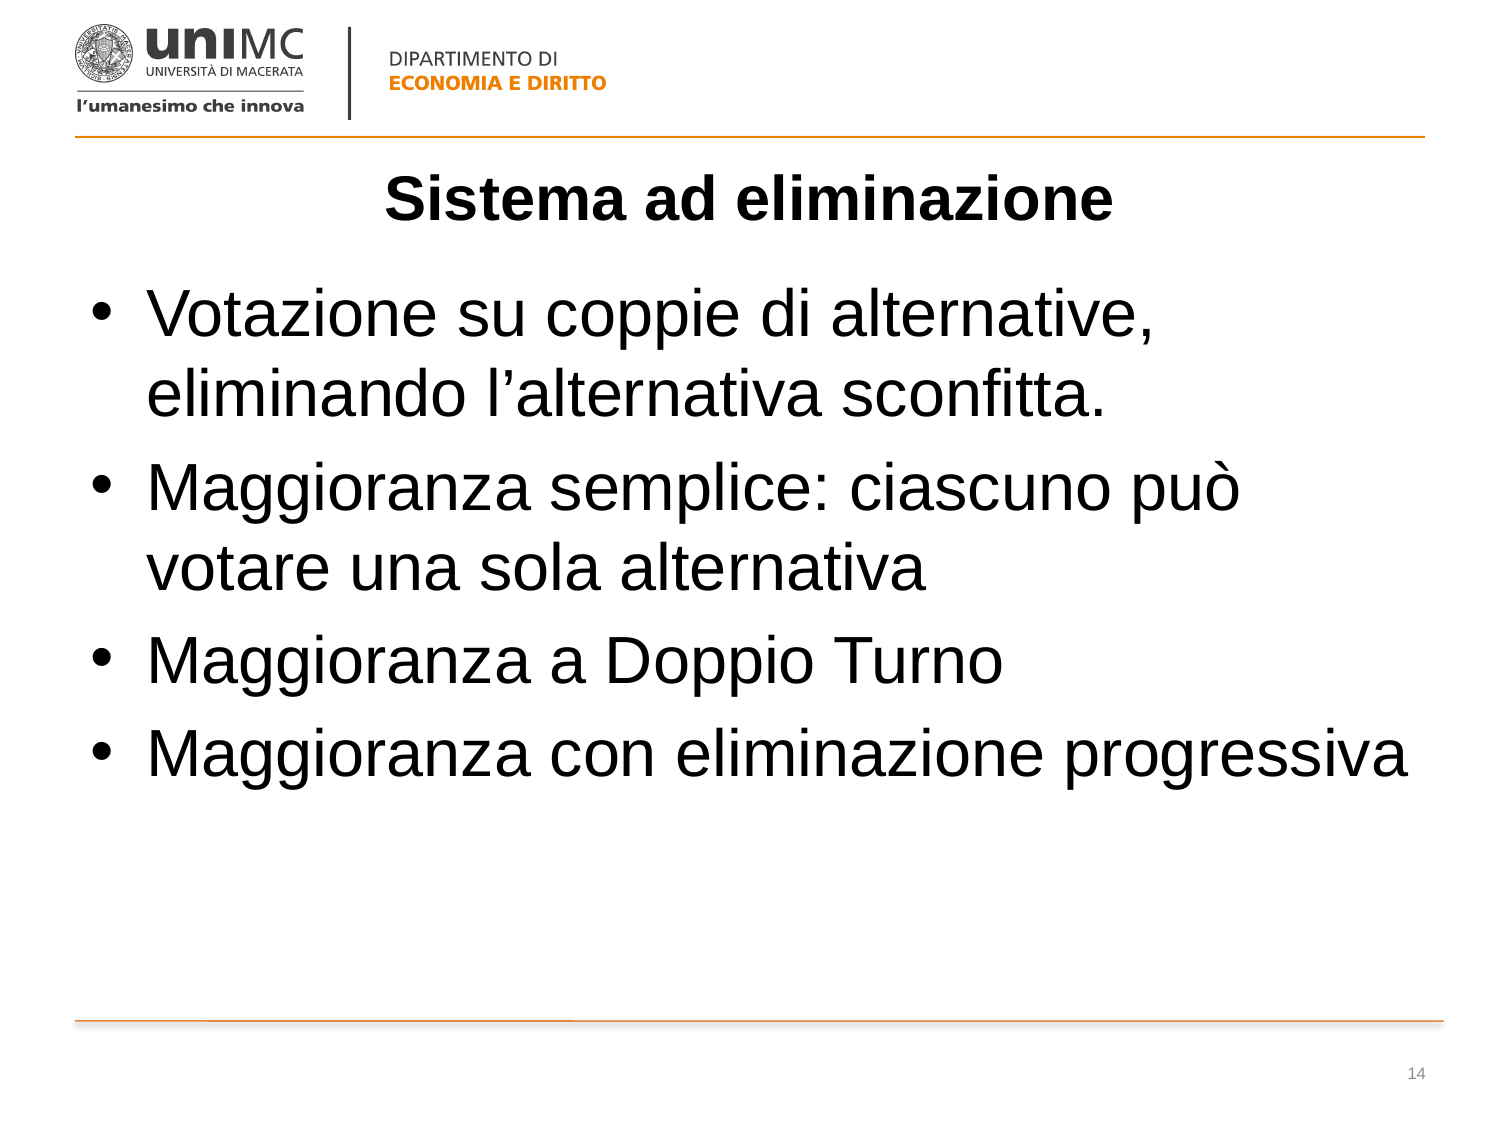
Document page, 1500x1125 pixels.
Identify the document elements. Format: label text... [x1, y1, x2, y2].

slide_number 14 [1091, 1042, 1442, 1103]
list Votazione su coppie di alternative, eliminando l’alternativa sconfitta. Maggioranza semplice: ciascuno può votare una sola alternativa Maggioranza a Doppio Turno Maggioranza con eliminazione progressiva [75, 262, 1425, 1005]
title Sistema ad eliminazione [75, 149, 1425, 241]
picture [75, 24, 1425, 138]
